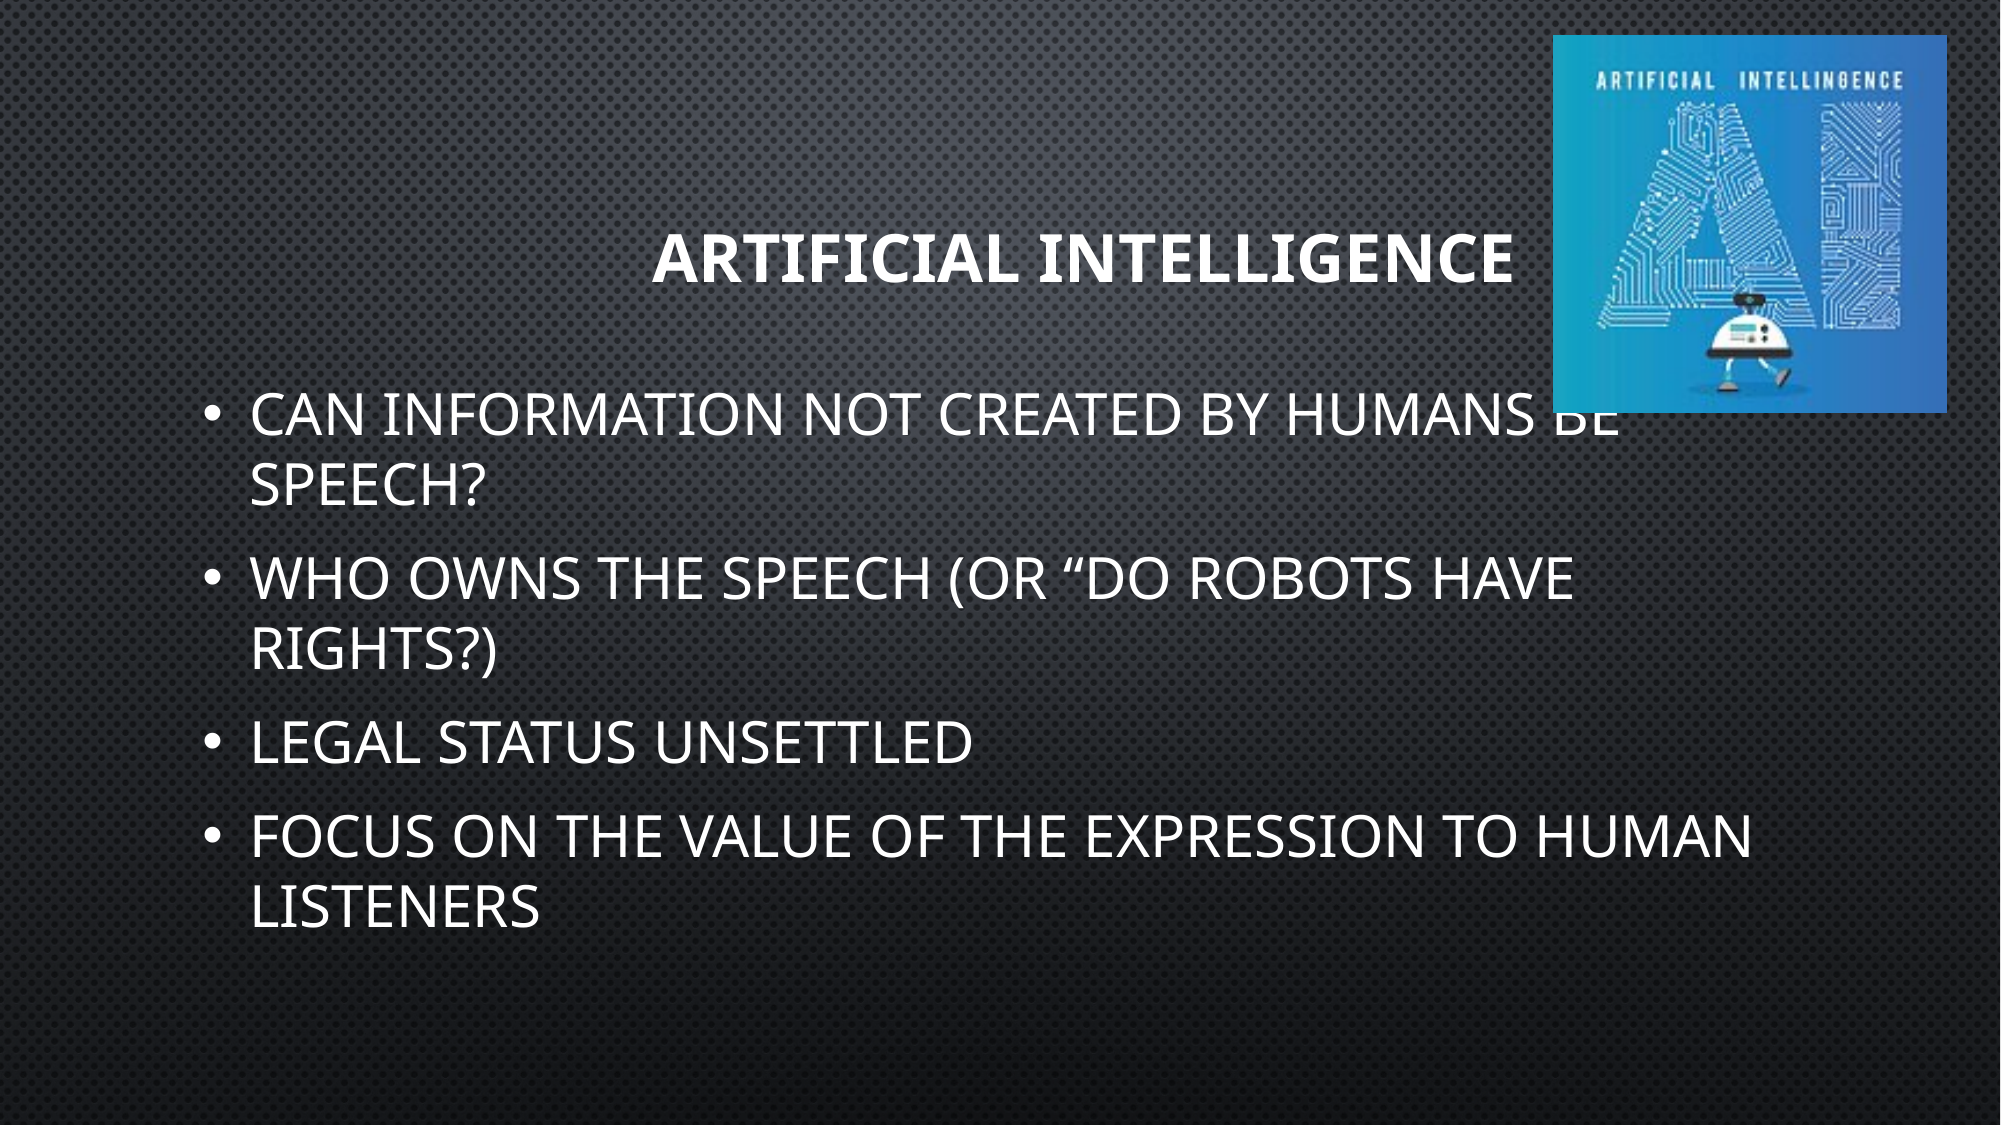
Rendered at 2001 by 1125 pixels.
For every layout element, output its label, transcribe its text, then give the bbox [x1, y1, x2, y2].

title Artificial intelligence [187, 99, 1553, 413]
list Can information not created by humans be speech? Who owns the speech (or “Do robots have rights?) Legal status unsettled Focus on the value of the expression to human listeners [187, 437, 1813, 950]
picture [1553, 35, 1947, 413]
